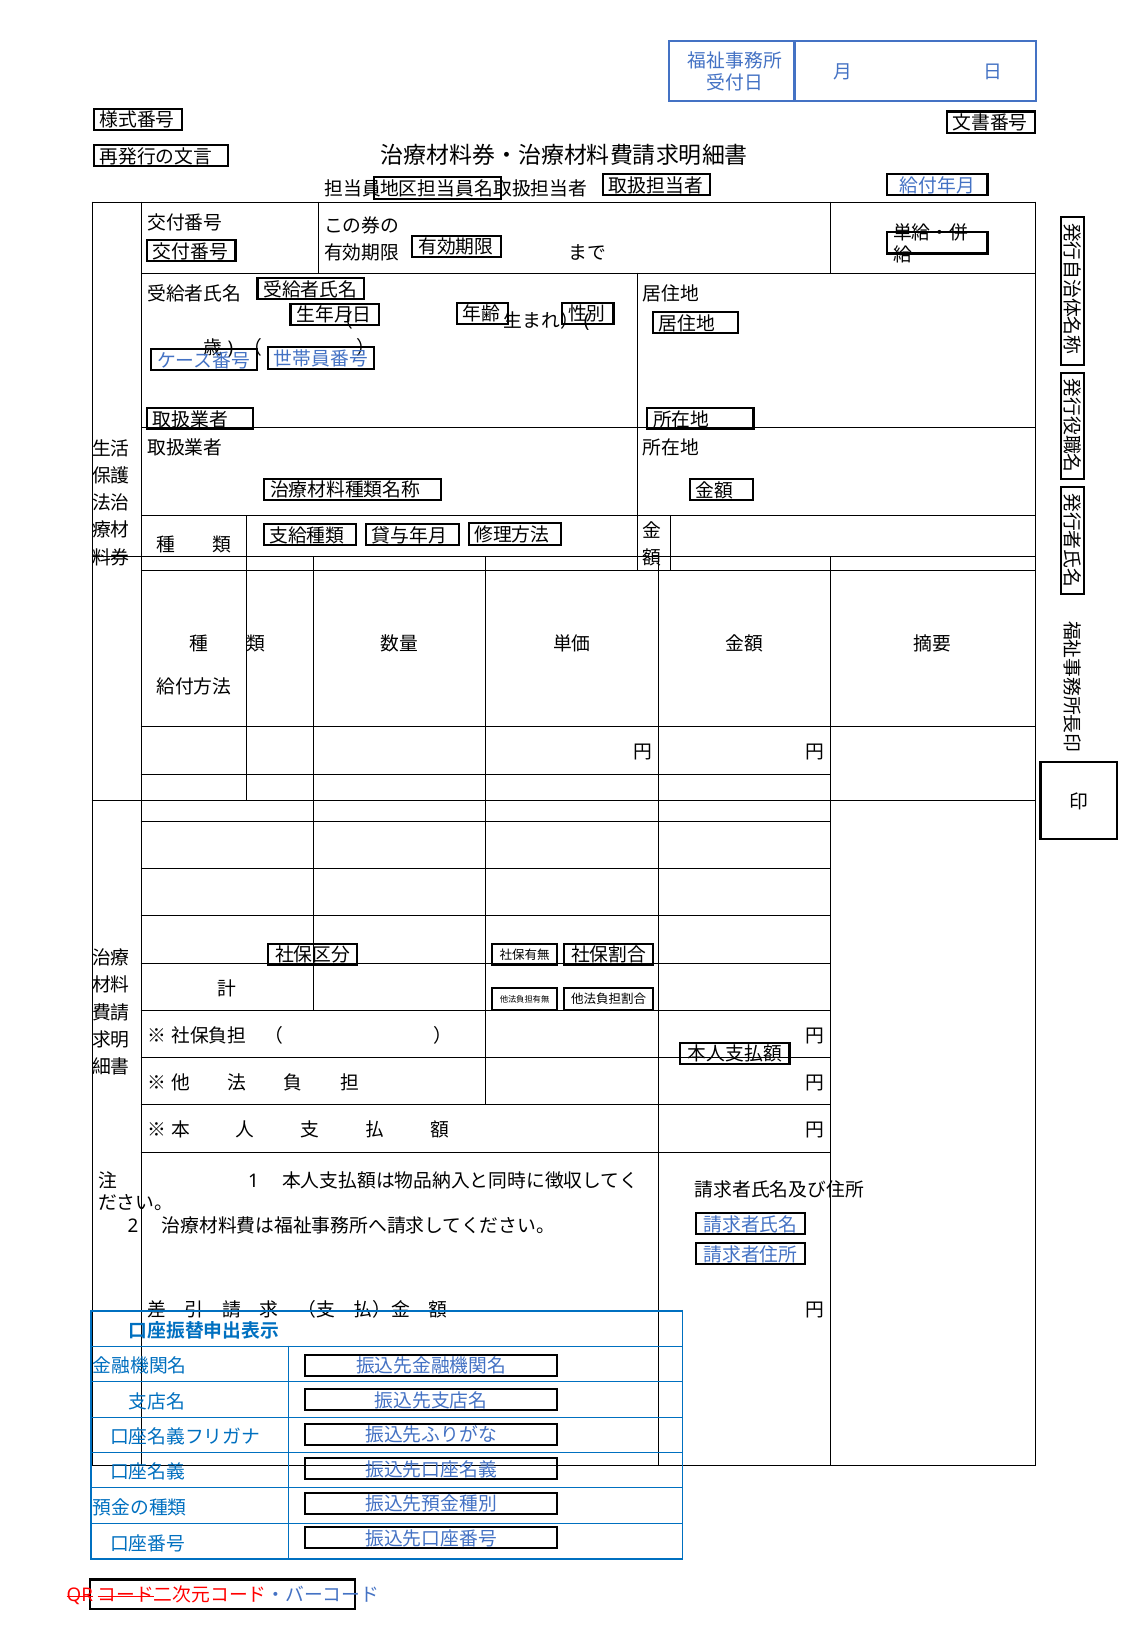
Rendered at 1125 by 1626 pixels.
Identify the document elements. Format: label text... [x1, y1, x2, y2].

table_cell 受給者氏名 （ 生まれ）( 歳) （ ） [142, 274, 637, 427]
table_cell [142, 822, 313, 868]
table_header 生活保護法治療材料券 [93, 203, 141, 556]
table_cell [142, 869, 313, 915]
text_box 地区担当員名 [373, 176, 502, 200]
table_cell 口座名義フリガナ [92, 1418, 288, 1452]
table_cell 円 [659, 1011, 830, 1057]
text_box 請求者氏名及び住所 [679, 1169, 968, 1208]
table_cell [602, 1382, 682, 1417]
table_cell [331, 1347, 505, 1354]
text_box 文書番号 [946, 110, 1036, 134]
table_cell [486, 1058, 658, 1104]
table_cell [505, 1453, 602, 1487]
text_box 本人支払額 [679, 1042, 791, 1065]
text_box 発行役職名 [1060, 372, 1085, 480]
table_cell [671, 516, 1035, 556]
text_box 他法負担有無 [491, 987, 558, 1011]
text_box 生年月日 [289, 303, 380, 326]
table_cell [331, 1480, 505, 1487]
table_cell [505, 1347, 602, 1381]
table_cell [831, 727, 1035, 1465]
table_cell 口座名義 [92, 1453, 288, 1487]
table_cell [314, 775, 485, 821]
text_box 発行自治体名称 [1060, 216, 1085, 366]
text_box QRコード二次元コード・バーコード [89, 1578, 356, 1610]
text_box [669, 40, 1036, 101]
table_cell [289, 1453, 331, 1487]
table_cell [659, 916, 830, 963]
table_cell ※本 人 支 払 額 [142, 1105, 658, 1152]
text_box 性別 [561, 302, 615, 325]
table_cell [331, 1418, 505, 1423]
table_cell 金融機関名 [92, 1347, 288, 1381]
table_cell [602, 1418, 682, 1452]
text_box 交付番号 [146, 239, 237, 262]
text_box 振込先口座名義 [304, 1457, 558, 1480]
table_cell [505, 1418, 602, 1452]
table_cell ※他 法 負 担 [142, 1058, 485, 1104]
table_cell [331, 1515, 505, 1523]
table_header 数量 [314, 557, 485, 726]
text_box 振込先口座番号 [304, 1526, 558, 1549]
table_cell [247, 516, 637, 556]
text_box 所在地 [646, 407, 755, 430]
table_cell [314, 727, 485, 774]
table_cell [505, 1488, 602, 1523]
table_cell [602, 1347, 682, 1381]
text_box 単給・併給 [886, 231, 989, 255]
text_box 世帯員番号 [267, 346, 375, 370]
table_header 金額 [659, 557, 830, 726]
table_cell [331, 1377, 505, 1381]
table_cell 金額 [638, 516, 670, 556]
table_header 治療材料費請求明細書 [93, 1230, 141, 1310]
table_cell 円 [659, 1153, 830, 1465]
text_box 有効期限 [411, 235, 502, 258]
text_box ケース番号 [150, 348, 258, 371]
table_cell [602, 1488, 682, 1523]
table_header 摘要 [831, 557, 1035, 726]
text_box 取扱担当者 [602, 173, 711, 196]
table_cell [486, 964, 658, 1010]
text_box 受給者氏名 [256, 277, 365, 300]
table_cell [289, 1524, 331, 1558]
text_box 注 1 本人支払額は物品納入と同時に徴収してください。 2 治療材料費は福祉事務所へ請求してください。 [91, 1174, 648, 1230]
text_box 振込先預金種別 [304, 1492, 558, 1515]
table_header 単価 [486, 557, 658, 726]
table_cell 居住地 [638, 274, 1035, 427]
table_cell 支店名 [92, 1382, 288, 1417]
text_box 印 [1039, 761, 1118, 840]
text_box 担当員 取扱担当者 [90, 173, 1035, 202]
table_header 治療材料費請求明細書 [93, 557, 141, 1174]
table_cell [331, 1549, 505, 1558]
text_box 支給種類 [263, 523, 357, 546]
table_header 種 類 [142, 557, 313, 726]
table_cell 計 [142, 964, 313, 1010]
table_cell [505, 1382, 602, 1417]
table_cell ※社保負担 （ ） [142, 1011, 485, 1057]
text_box 年齢 [456, 302, 509, 325]
table_cell [142, 916, 313, 963]
table_cell [331, 1488, 505, 1492]
table_cell [314, 822, 485, 868]
text_box 振込先金融機関名 [304, 1354, 558, 1377]
table_cell [331, 1382, 505, 1388]
text_box 再発行の文言 [93, 144, 229, 167]
text_box 請求者氏名 [695, 1212, 806, 1235]
table_cell [486, 822, 658, 868]
table_cell [331, 1453, 505, 1457]
table_cell [505, 1524, 602, 1558]
table_cell 預金の種類 [92, 1488, 288, 1523]
text_box 様式番号 [93, 108, 183, 131]
table_cell 口座番号 [92, 1524, 288, 1558]
table_cell 円 [659, 1058, 830, 1104]
table_cell [142, 727, 313, 774]
table_cell [602, 1524, 682, 1558]
text_box 居住地 [652, 311, 739, 334]
table_cell [659, 822, 830, 868]
table_cell [314, 916, 485, 963]
table_cell 種 類 [142, 516, 246, 556]
table_cell [142, 775, 313, 821]
table_cell 所在地 [638, 428, 1035, 515]
table_cell [486, 869, 658, 915]
text_box 貸与年月 [365, 523, 460, 546]
table_cell [331, 1411, 505, 1417]
table_cell 差 引 請 求 （支 払）金 額 [142, 1153, 658, 1310]
table_cell [659, 964, 830, 1010]
text_box 発行者氏名 [1060, 486, 1085, 595]
table_cell [289, 1347, 331, 1381]
text_box 取扱業者 [146, 407, 254, 430]
text_box 社保区分 [267, 943, 358, 966]
text_box 治療材料種類名称 [263, 478, 442, 501]
table_cell [659, 869, 830, 915]
table_cell [289, 1418, 331, 1452]
text_box 振込先支店名 [304, 1388, 558, 1411]
table_header [831, 203, 1035, 273]
text_box 福祉事務所長印 [1060, 614, 1085, 764]
table_cell [486, 1011, 658, 1057]
table_header 口座振替申出表示 [92, 1312, 682, 1346]
table_cell 取扱業者 [142, 428, 637, 515]
text_box 他法負担割合 [563, 987, 654, 1011]
table_cell [486, 775, 658, 821]
table_cell [314, 869, 485, 915]
table_cell [289, 1382, 331, 1417]
text_box 社保割合 [563, 943, 654, 966]
table_cell 円 [659, 1105, 830, 1152]
table_cell [602, 1453, 682, 1487]
table_cell 円 [486, 727, 658, 774]
table_cell [486, 916, 658, 963]
table_header 交付番号 [142, 203, 318, 273]
text_box 治療材料券・治療材料費請求明細書 [338, 133, 790, 176]
table_cell [314, 964, 485, 1010]
table_cell [659, 775, 830, 821]
text_box 修理方法 [468, 522, 562, 546]
text_box 振込先ふりがな [304, 1423, 558, 1446]
table_cell [331, 1446, 505, 1452]
text_box 金額 [689, 478, 754, 501]
table_cell 円 [659, 727, 830, 774]
text_box 給付年月 [886, 173, 989, 196]
table_cell [289, 1488, 331, 1523]
text_box 社保有無 [491, 943, 558, 966]
table_header この券の 有効期限 まで [319, 203, 830, 273]
text_box 請求者住所 [695, 1242, 806, 1265]
